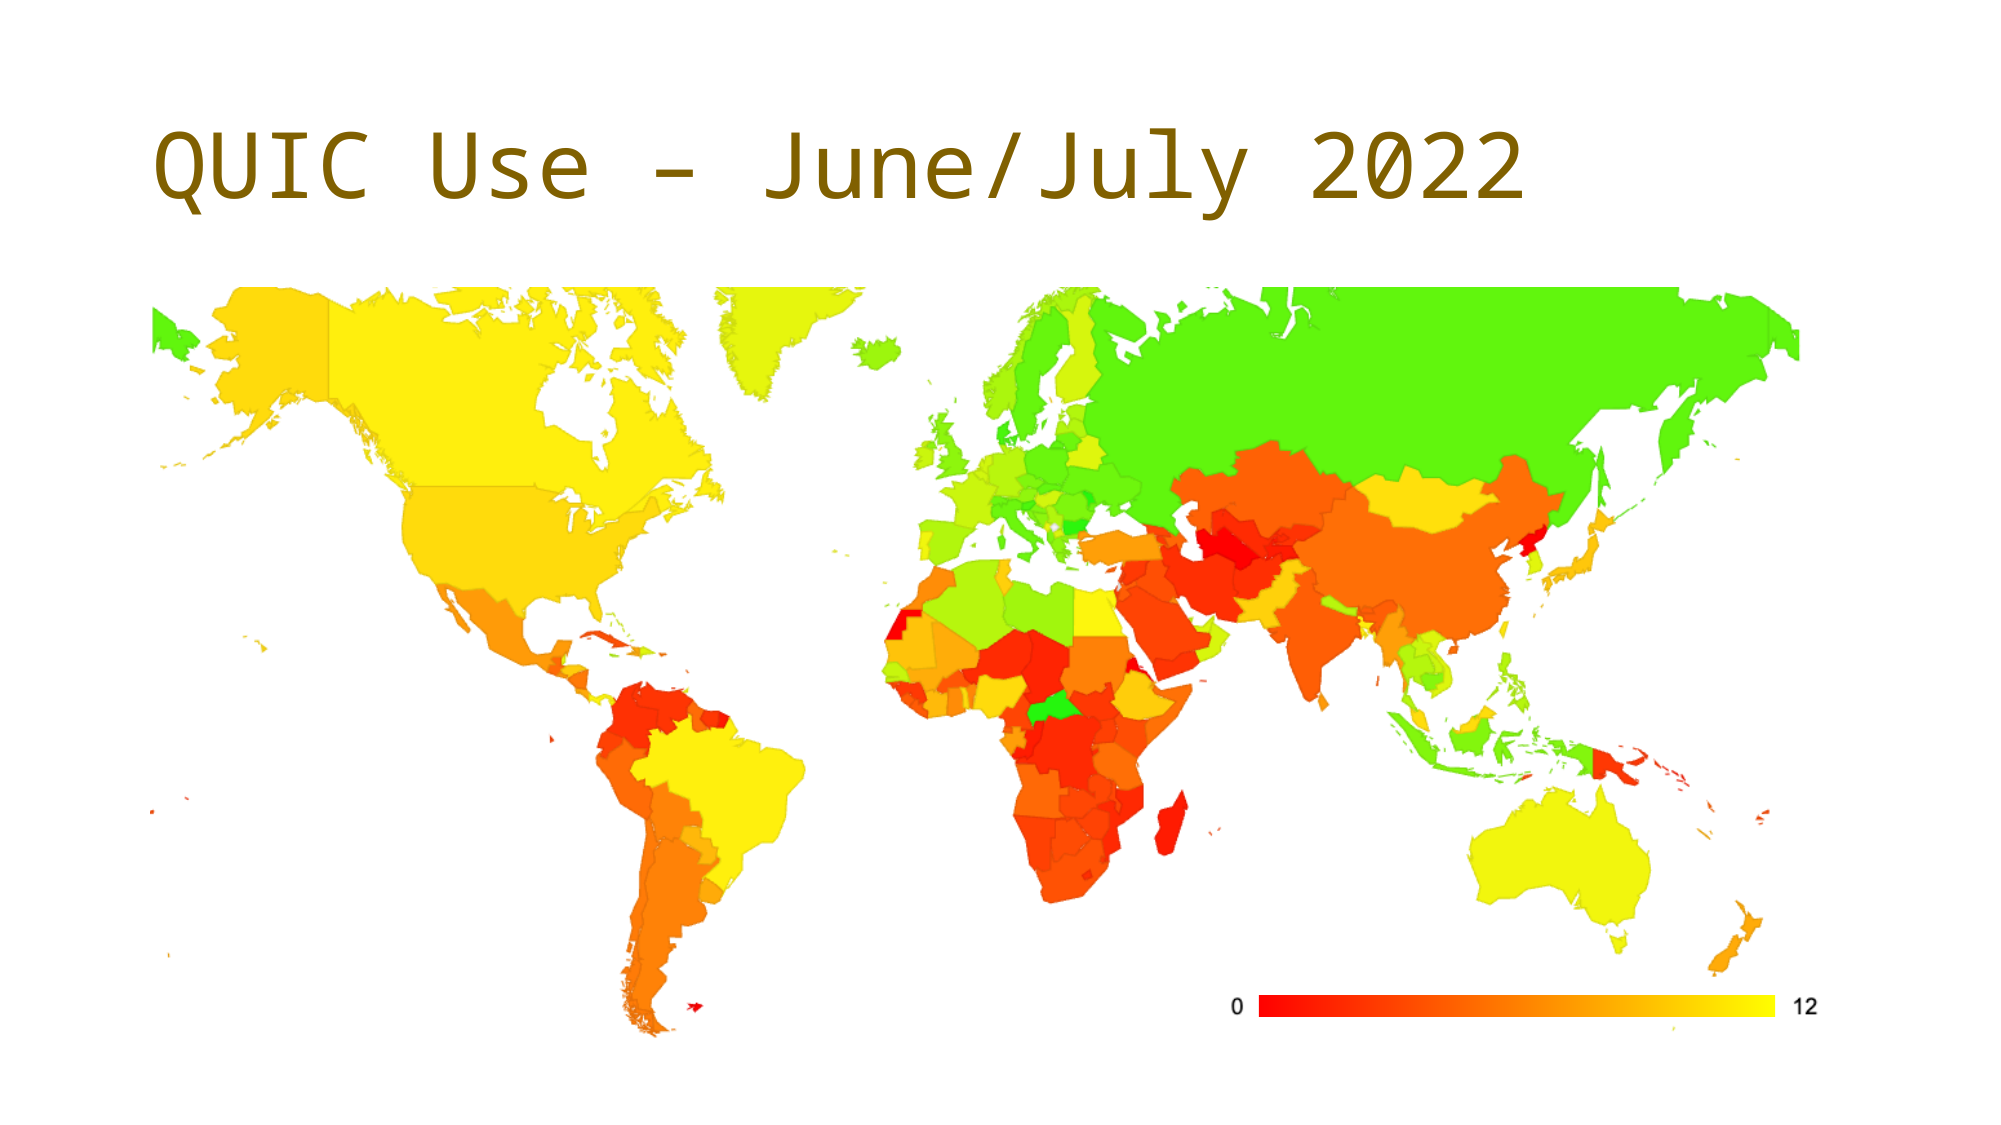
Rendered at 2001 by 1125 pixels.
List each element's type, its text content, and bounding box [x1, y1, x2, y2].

picture [149, 287, 1829, 1039]
title QUIC Use – June/July 2022 [137, 59, 1863, 278]
